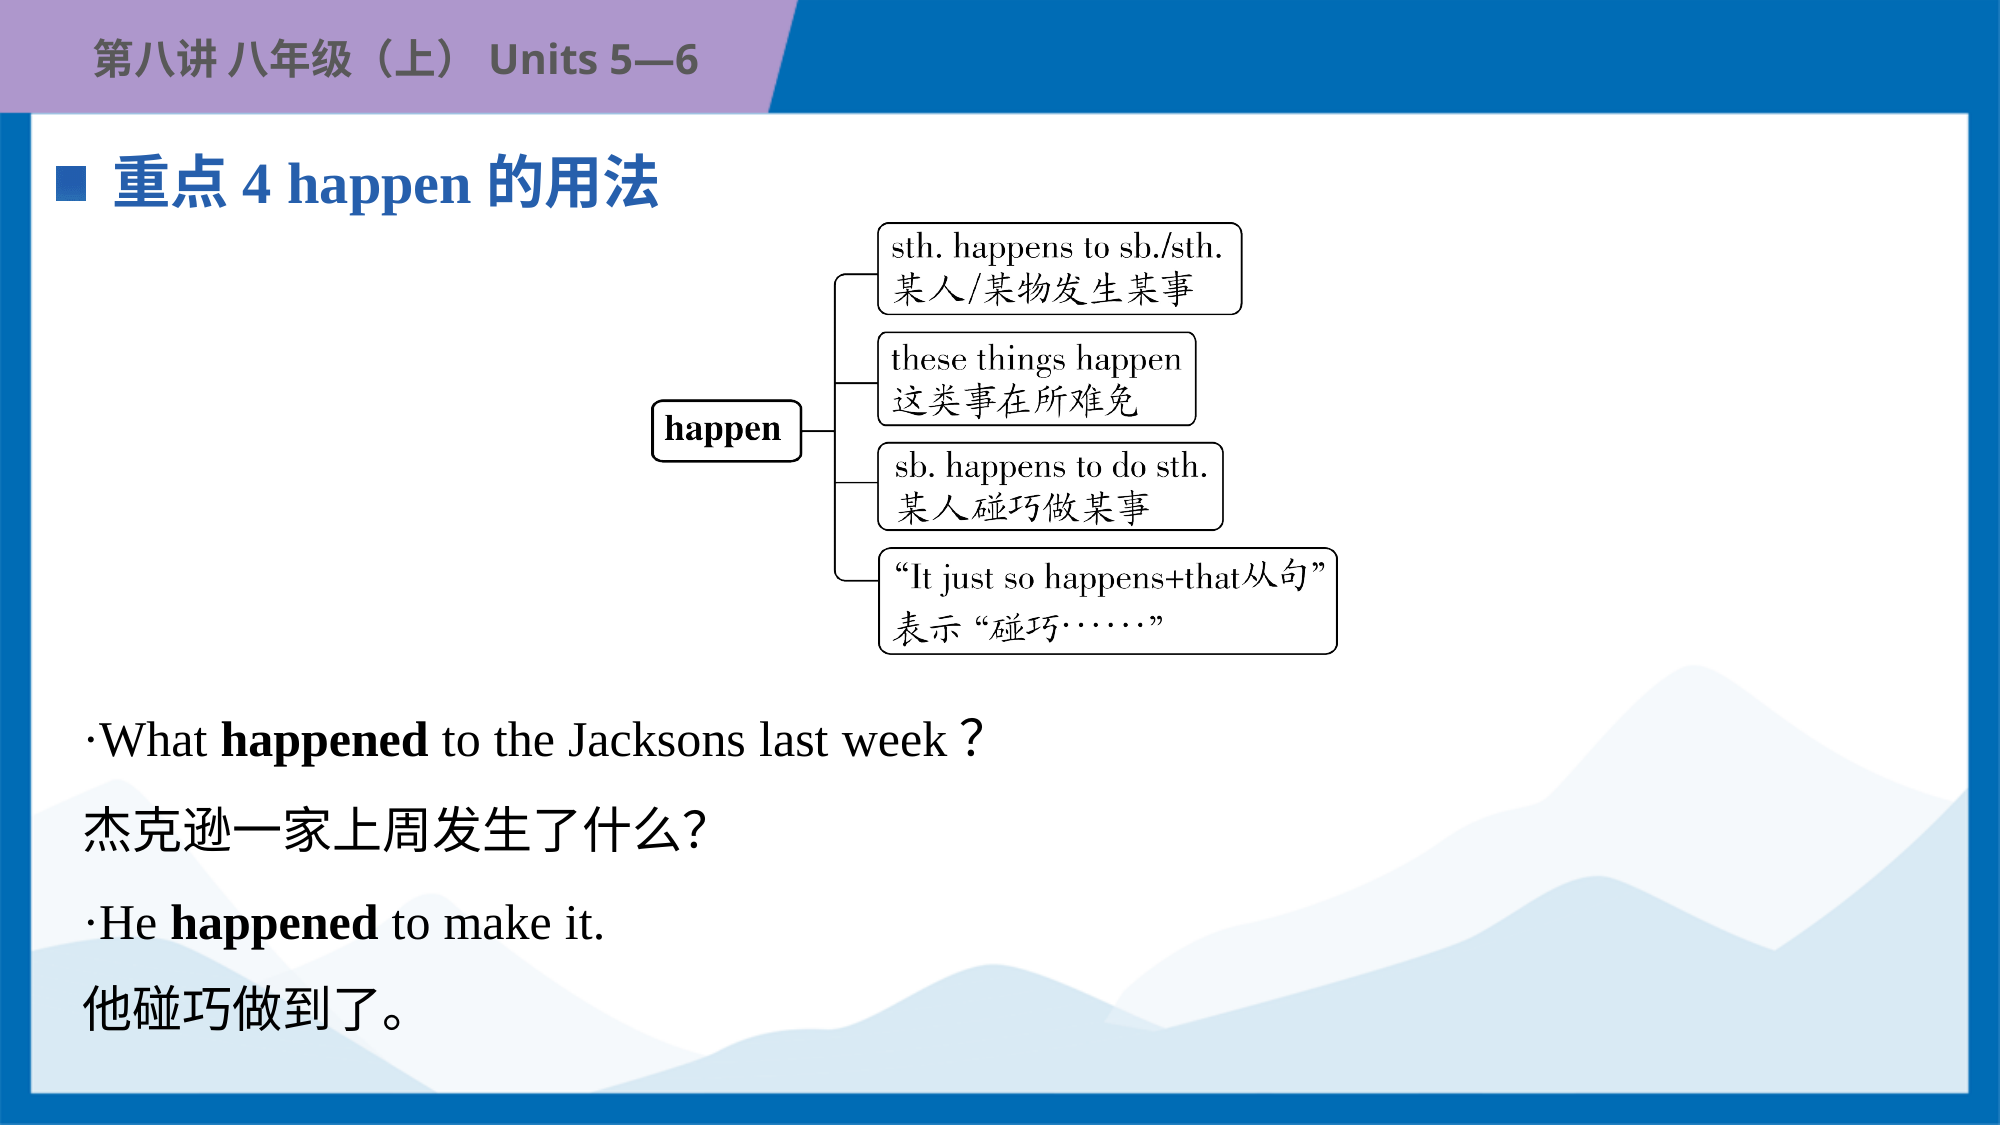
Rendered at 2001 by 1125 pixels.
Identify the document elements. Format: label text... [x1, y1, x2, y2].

text_box 重点4 happen的用法 [112, 144, 1917, 215]
text_box ·What happened to the Jacksons last week？ 杰克逊一家上周发生了什么？ ·He happened to make it. 他碰巧做到了。 [82, 675, 1917, 1028]
picture [0, 0, 2000, 1125]
